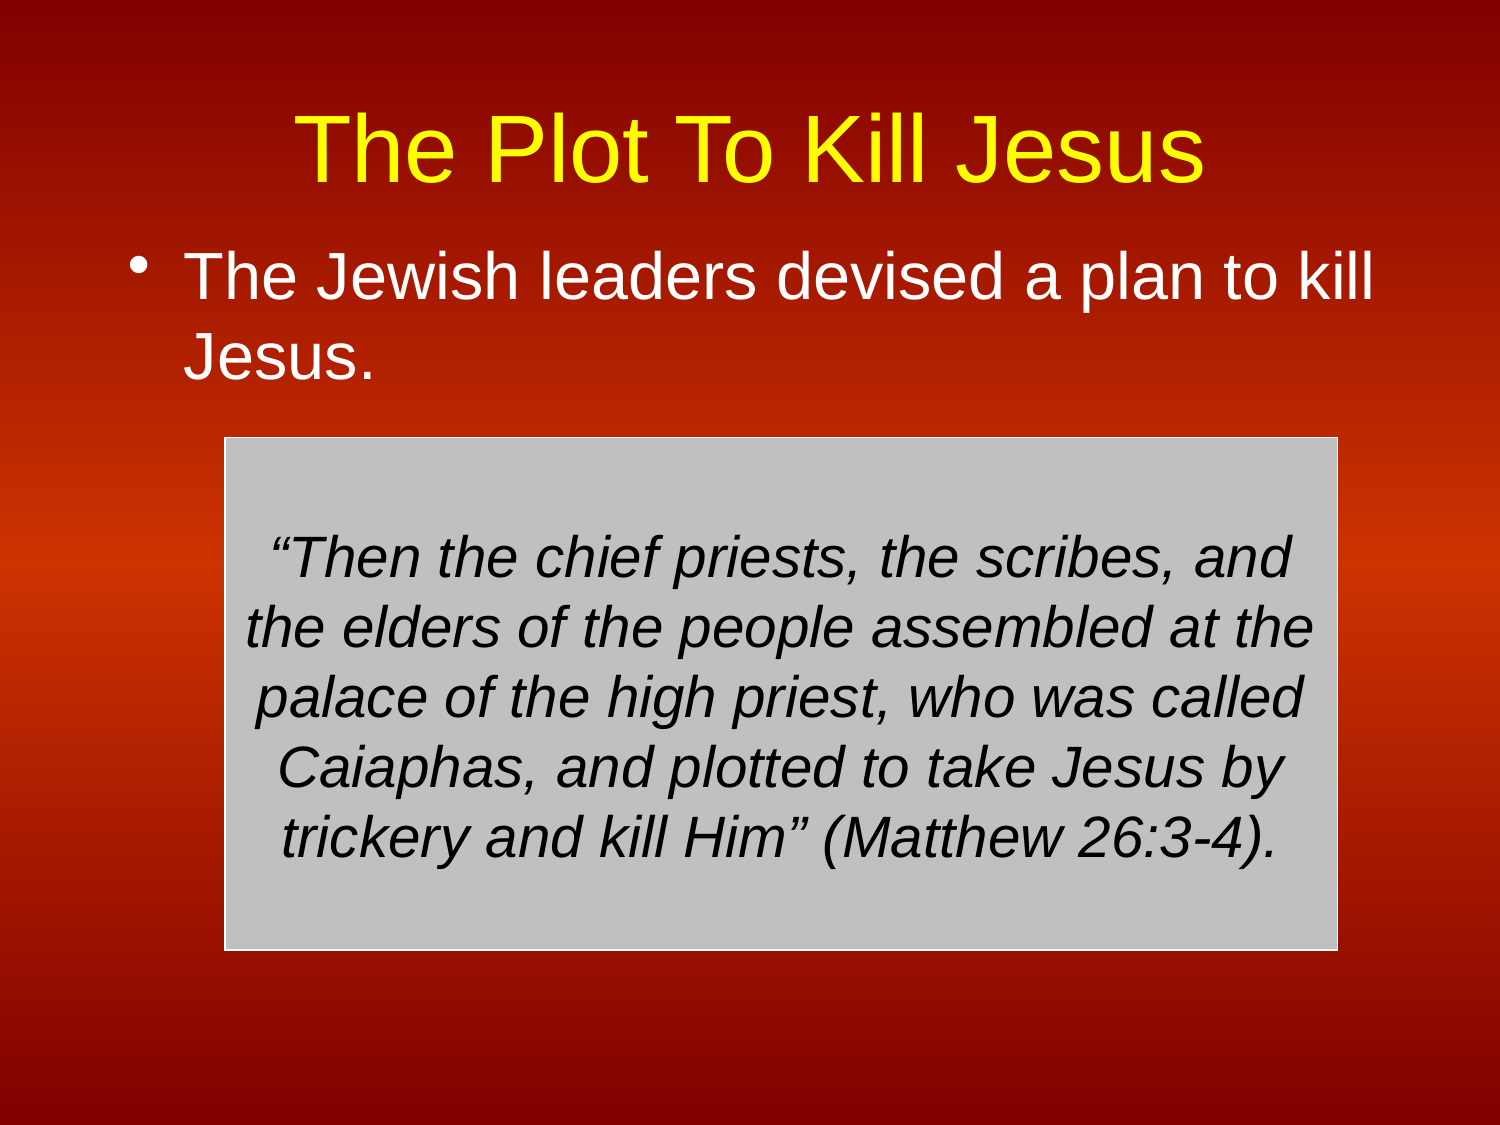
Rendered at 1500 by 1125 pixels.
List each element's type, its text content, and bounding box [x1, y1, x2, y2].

list The Jewish leaders devised a plan to kill Jesus. [112, 224, 1463, 1125]
title The Plot To Kill Jesus [37, 50, 1463, 238]
text_box “Then the chief priests, the scribes, and the elders of the people assembled at the palace of the high priest, who was called Caiaphas, and plotted to take Jesus by trickery and kill Him” (Matthew 26:3-4). [224, 437, 1338, 950]
